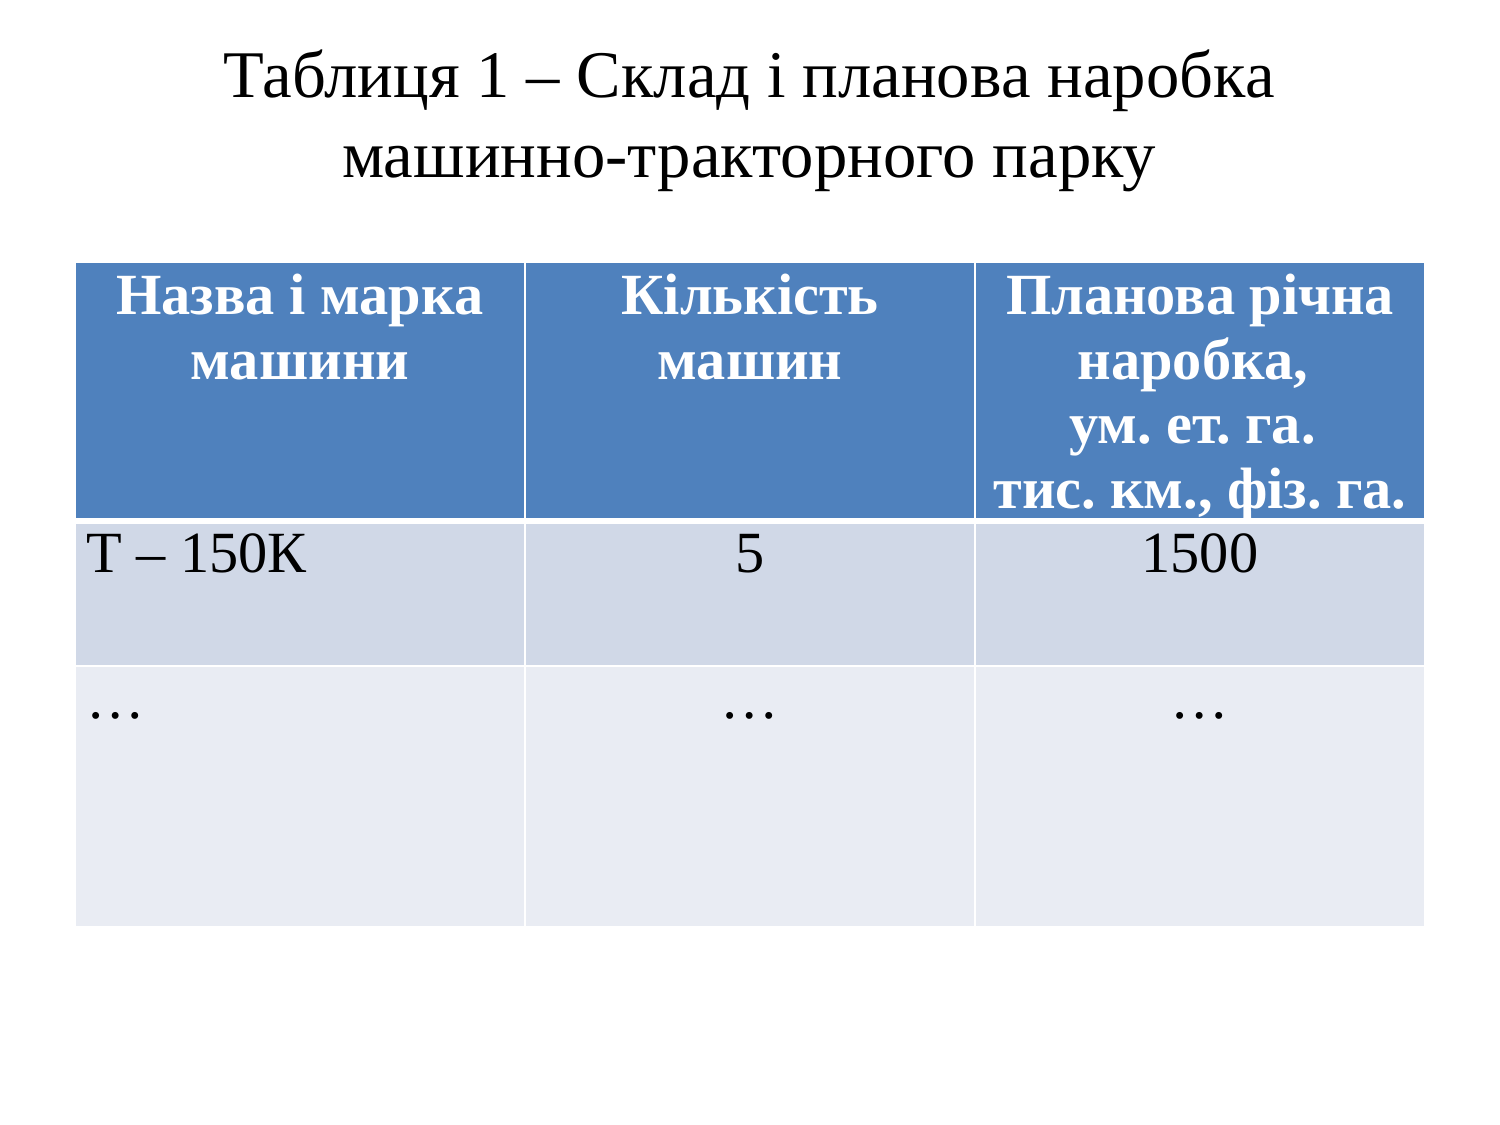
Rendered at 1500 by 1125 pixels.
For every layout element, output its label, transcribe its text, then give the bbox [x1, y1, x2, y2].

table_cell 5 [526, 524, 974, 665]
table_header Назва і марка машини [76, 263, 524, 518]
table_cell … [76, 667, 524, 926]
table_cell … [976, 667, 1424, 926]
table_header Кількість машин [526, 263, 974, 518]
table_cell … [526, 667, 974, 926]
table_cell Т – 150К [76, 524, 524, 665]
table_header Планова річна наробка, ум. ет. га. тис. км., фіз. га. [976, 263, 1424, 518]
title Таблиця 1 – Склад і планова наробка машинно-тракторного парку [75, 45, 1425, 176]
table_cell 1500 [976, 524, 1424, 665]
